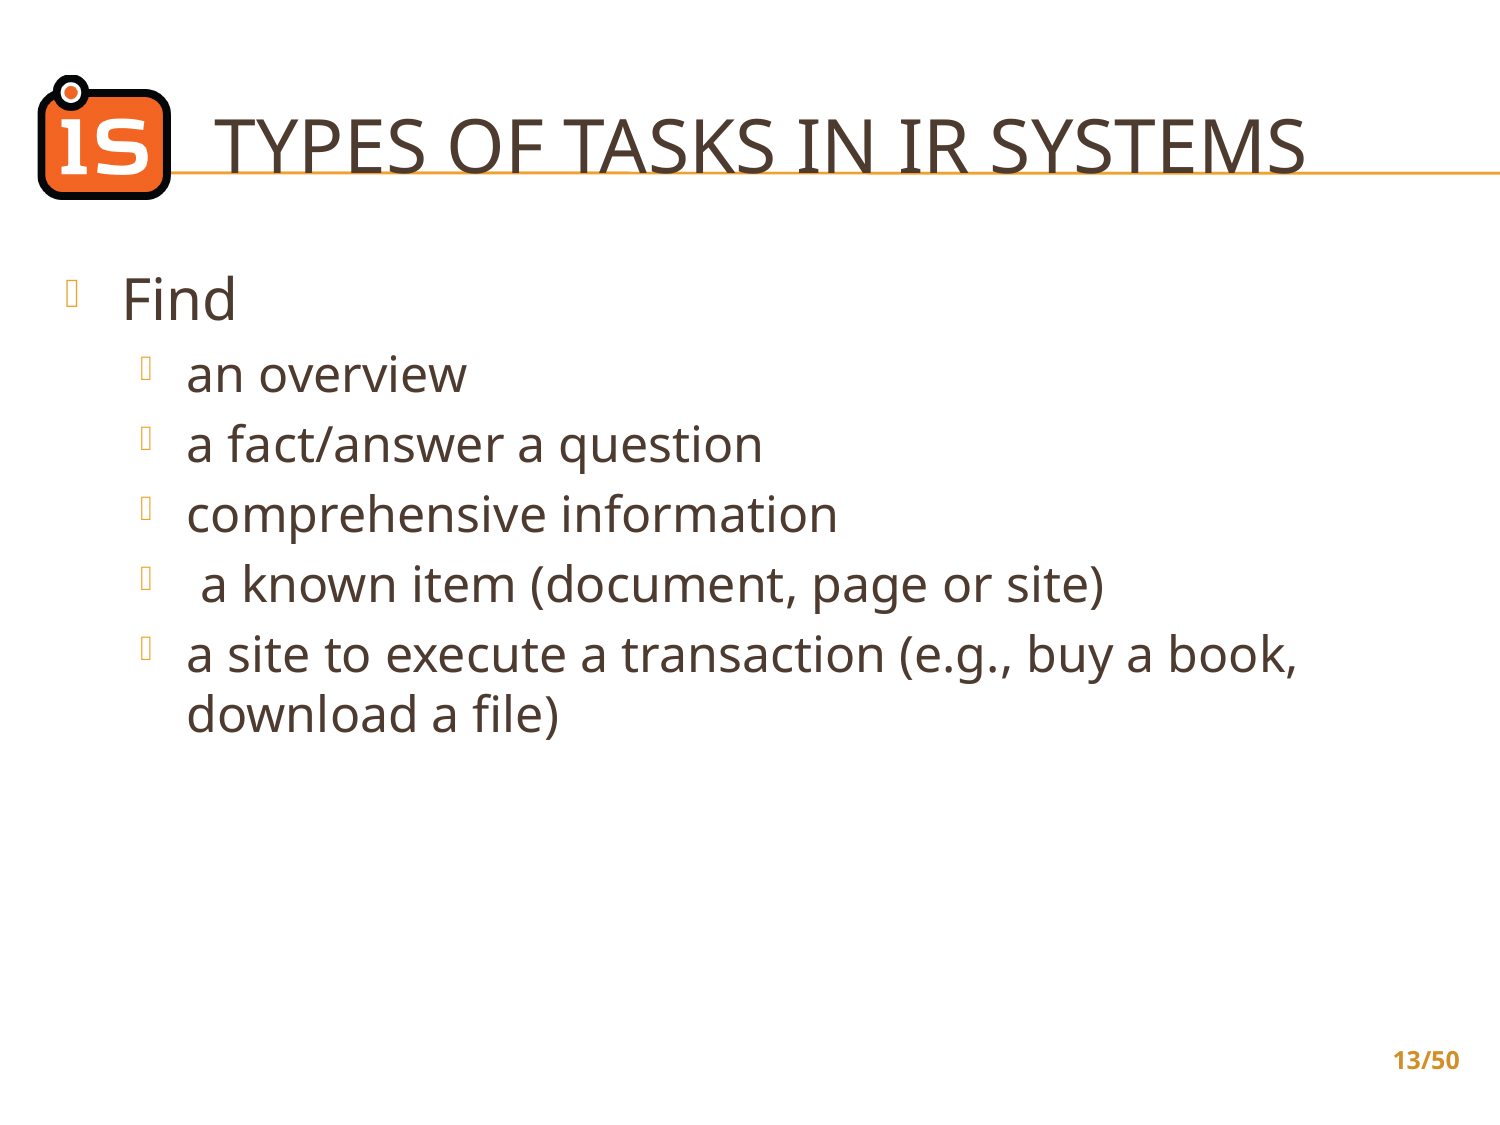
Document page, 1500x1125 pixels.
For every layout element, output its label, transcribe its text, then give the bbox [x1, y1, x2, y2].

slide_number 13/50 [1350, 1037, 1475, 1079]
list Find an overview a fact/answer a question comprehensive information a known item (document, page or site) a site to execute a transaction (e.g., buy a book, download a file) [49, 254, 1476, 998]
title Types of tasks in IR systems [200, 75, 1475, 213]
picture [37, 75, 171, 200]
